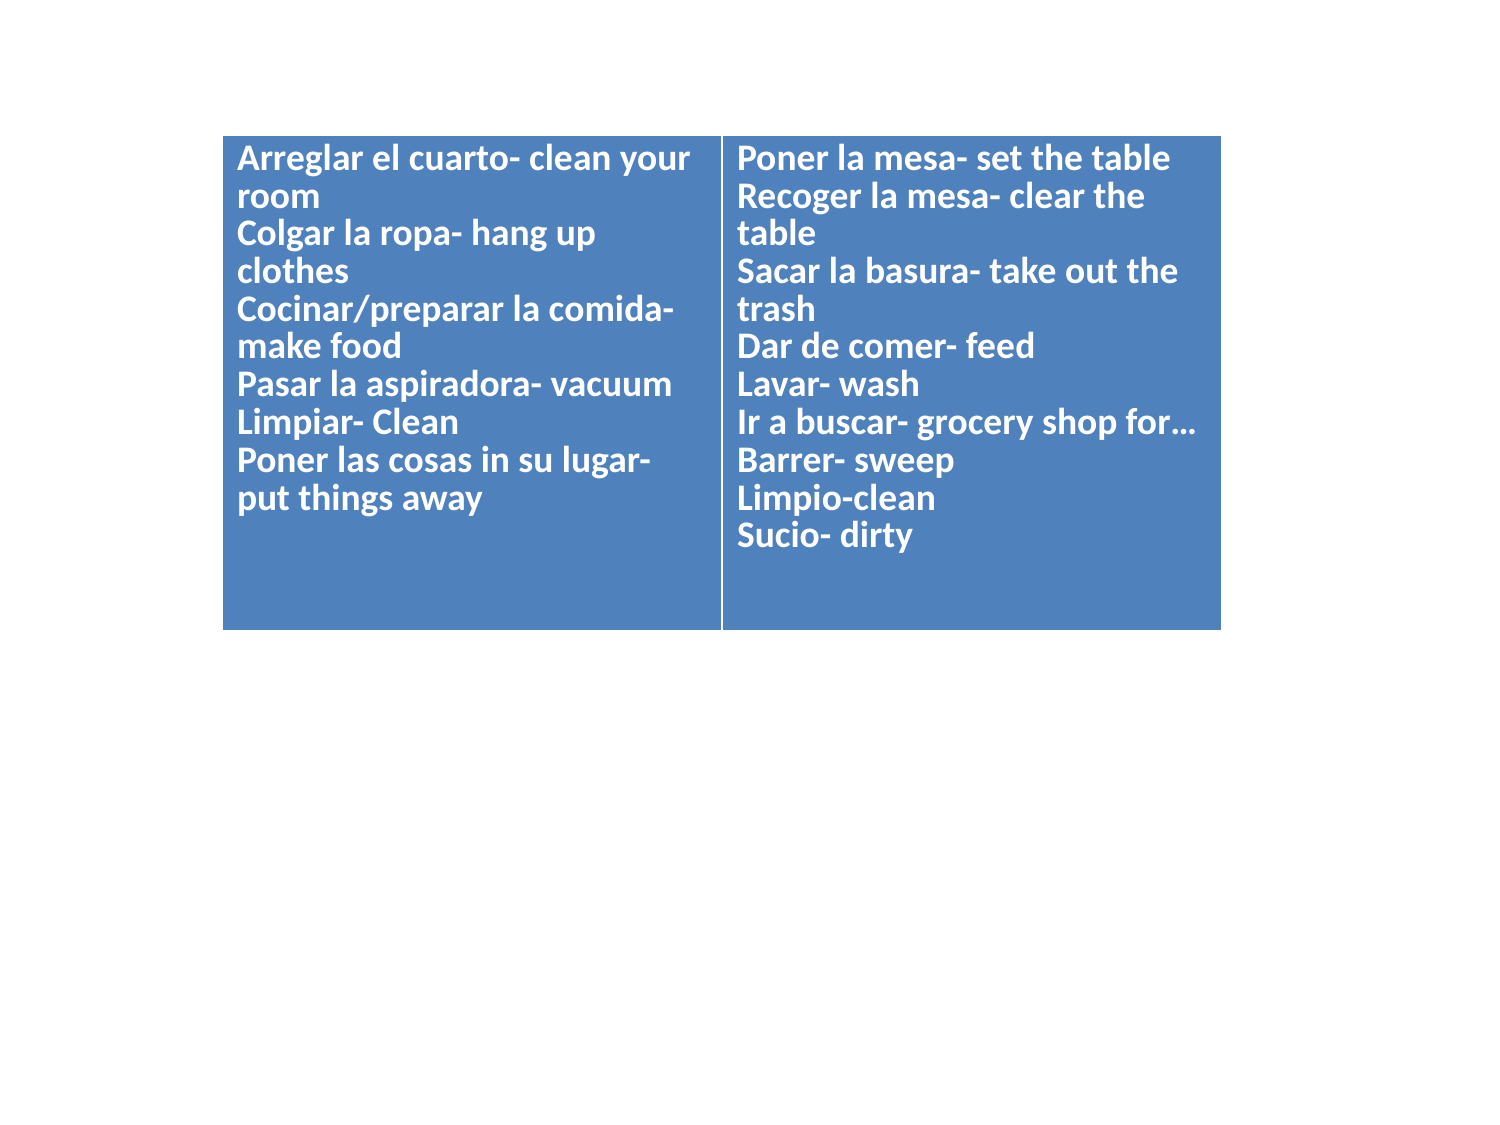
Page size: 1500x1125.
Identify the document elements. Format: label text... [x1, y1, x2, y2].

title [75, 45, 1425, 1073]
table_header Poner la mesa- set the table Recoger la mesa- clear the table Sacar la basura- take out the trash Dar de comer- feed Lavar- wash Ir a buscar- grocery shop for… Barrer- sweep Limpio-clean Sucio- dirty [723, 136, 1221, 630]
table_header Arreglar el cuarto- clean your room Colgar la ropa- hang up clothes Cocinar/preparar la comida-make food Pasar la aspiradora- vacuum Limpiar- Clean Poner las cosas in su lugar- put things away [223, 136, 721, 630]
